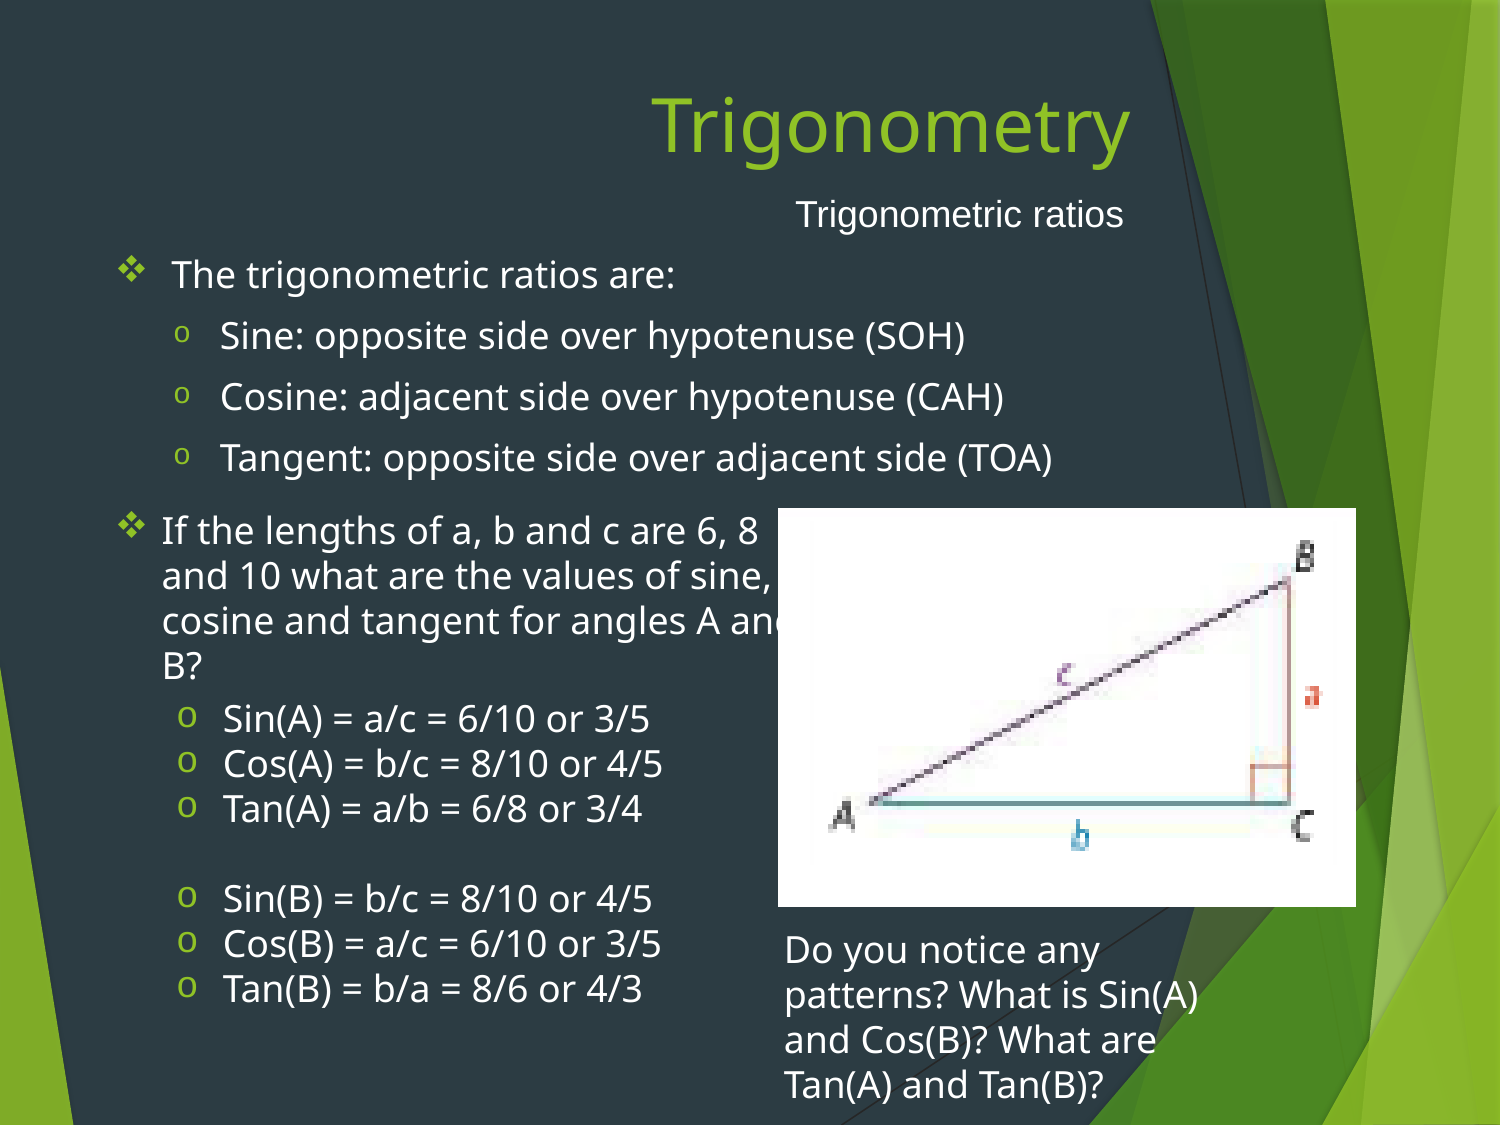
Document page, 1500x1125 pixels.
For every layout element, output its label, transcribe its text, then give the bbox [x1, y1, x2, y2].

text_box If the lengths of a, b and c are 6, 8 and 10 what are the values of sine, cosine and tangent for angles A and B? [99, 499, 818, 695]
text_box Trigonometric ratios [780, 182, 1140, 243]
picture [777, 507, 1357, 908]
list The trigonometric ratios are: Sine: opposite side over hypotenuse (SOH) Cosine: adjacent side over hypotenuse (CAH) Tangent: opposite side over adjacent side (TOA) [99, 243, 1142, 500]
title Trigonometry [105, 70, 1147, 183]
text_box Do you notice any patterns? What is Sin(A) and Cos(B)? What are Tan(A) and Tan(B)? [769, 918, 1276, 1125]
text_box Sin(A) = a/c = 6/10 or 3/5 Cos(A) = b/c = 8/10 or 4/5 Tan(A) = a/b = 6/8 or 3/4 Sin(B) = b/c = 8/10 or 4/5 Cos(B) = a/c = 6/10 or 3/5 Tan(B) = b/a = 8/6 or 4/3 [86, 687, 680, 1063]
